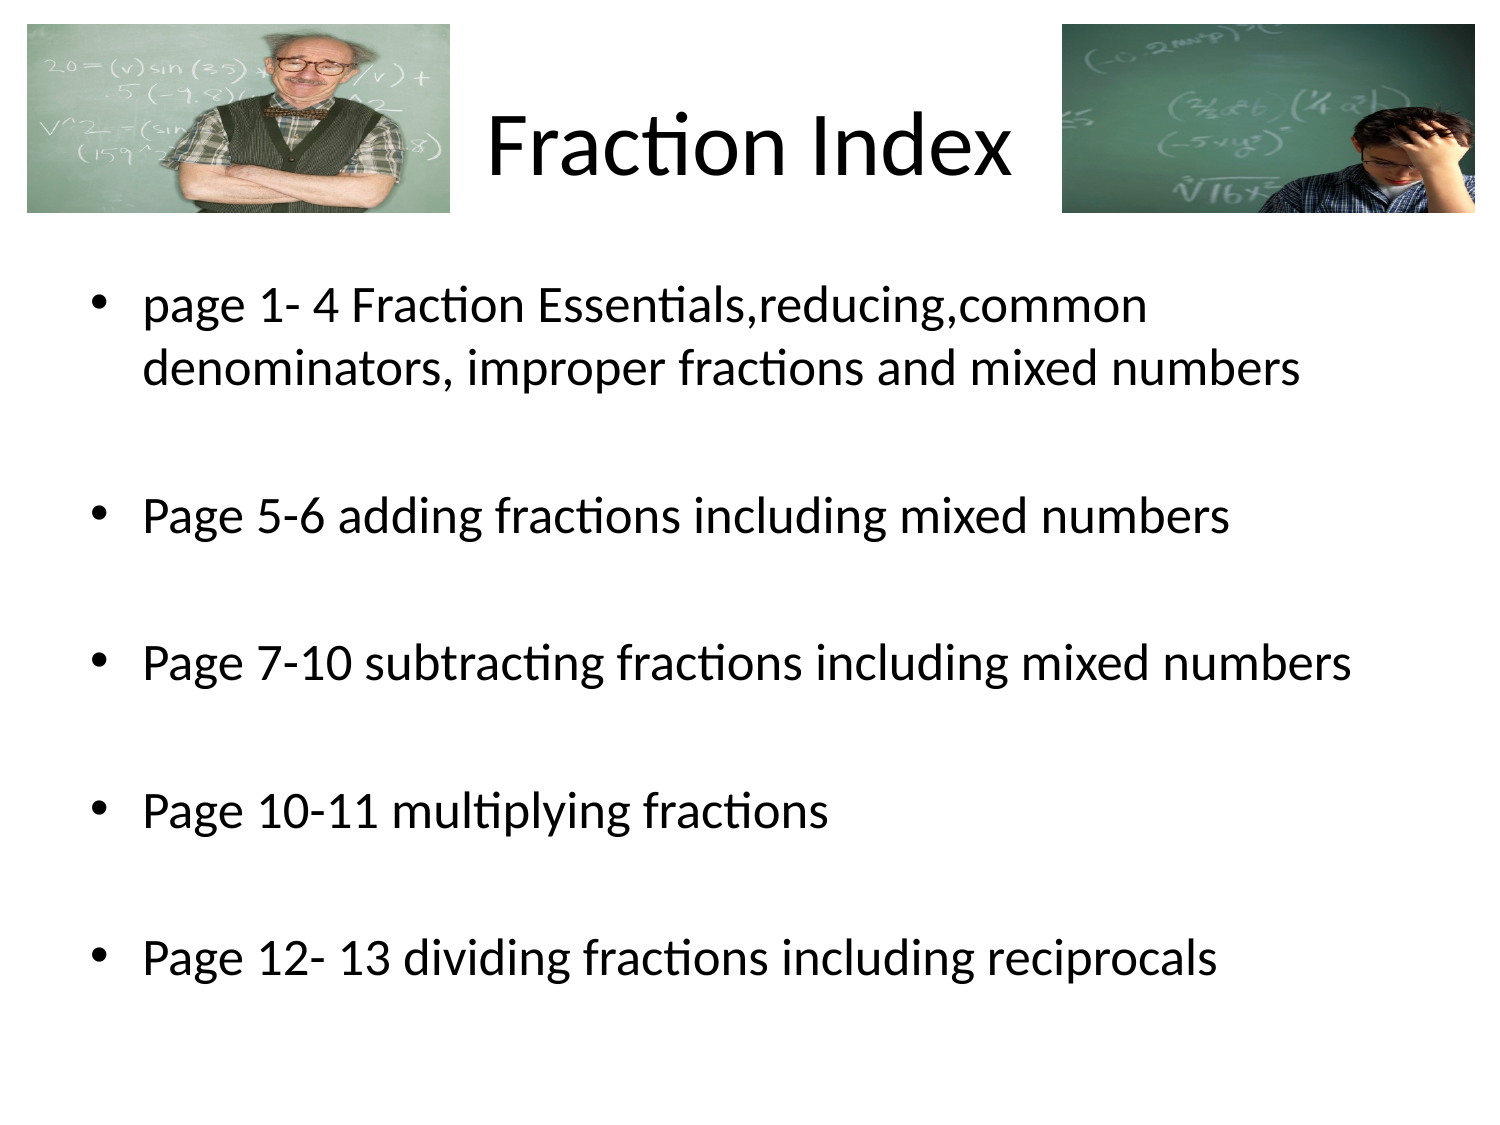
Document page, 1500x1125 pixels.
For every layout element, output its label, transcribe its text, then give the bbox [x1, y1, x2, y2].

picture [27, 24, 451, 213]
title Fraction Index [75, 45, 1425, 233]
list page 1- 4 Fraction Essentials,reducing,common denominators, improper fractions and mixed numbers Page 5-6 adding fractions including mixed numbers Page 7-10 subtracting fractions including mixed numbers Page 10-11 multiplying fractions Page 12- 13 dividing fractions including reciprocals [75, 262, 1425, 1005]
picture [1062, 24, 1476, 213]
